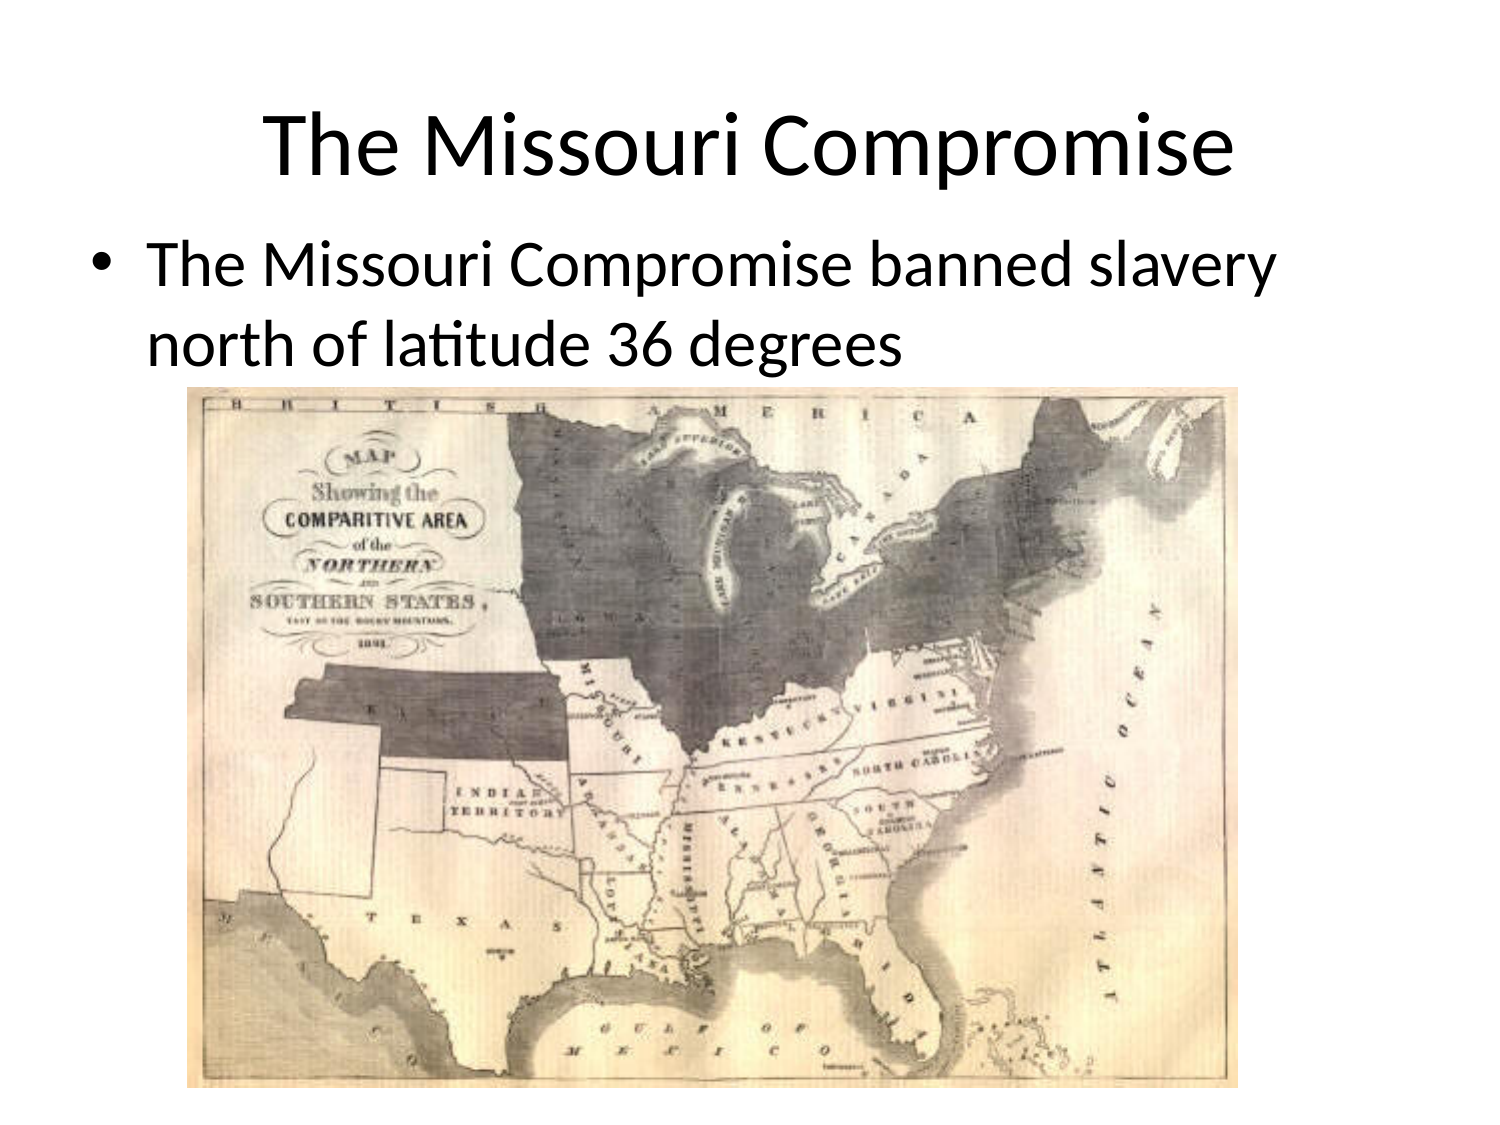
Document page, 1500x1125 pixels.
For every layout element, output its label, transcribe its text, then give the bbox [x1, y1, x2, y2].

list The Missouri Compromise banned slavery north of latitude 36 degrees [75, 212, 1425, 955]
picture [187, 387, 1238, 1088]
title The Missouri Compromise [75, 45, 1425, 212]
